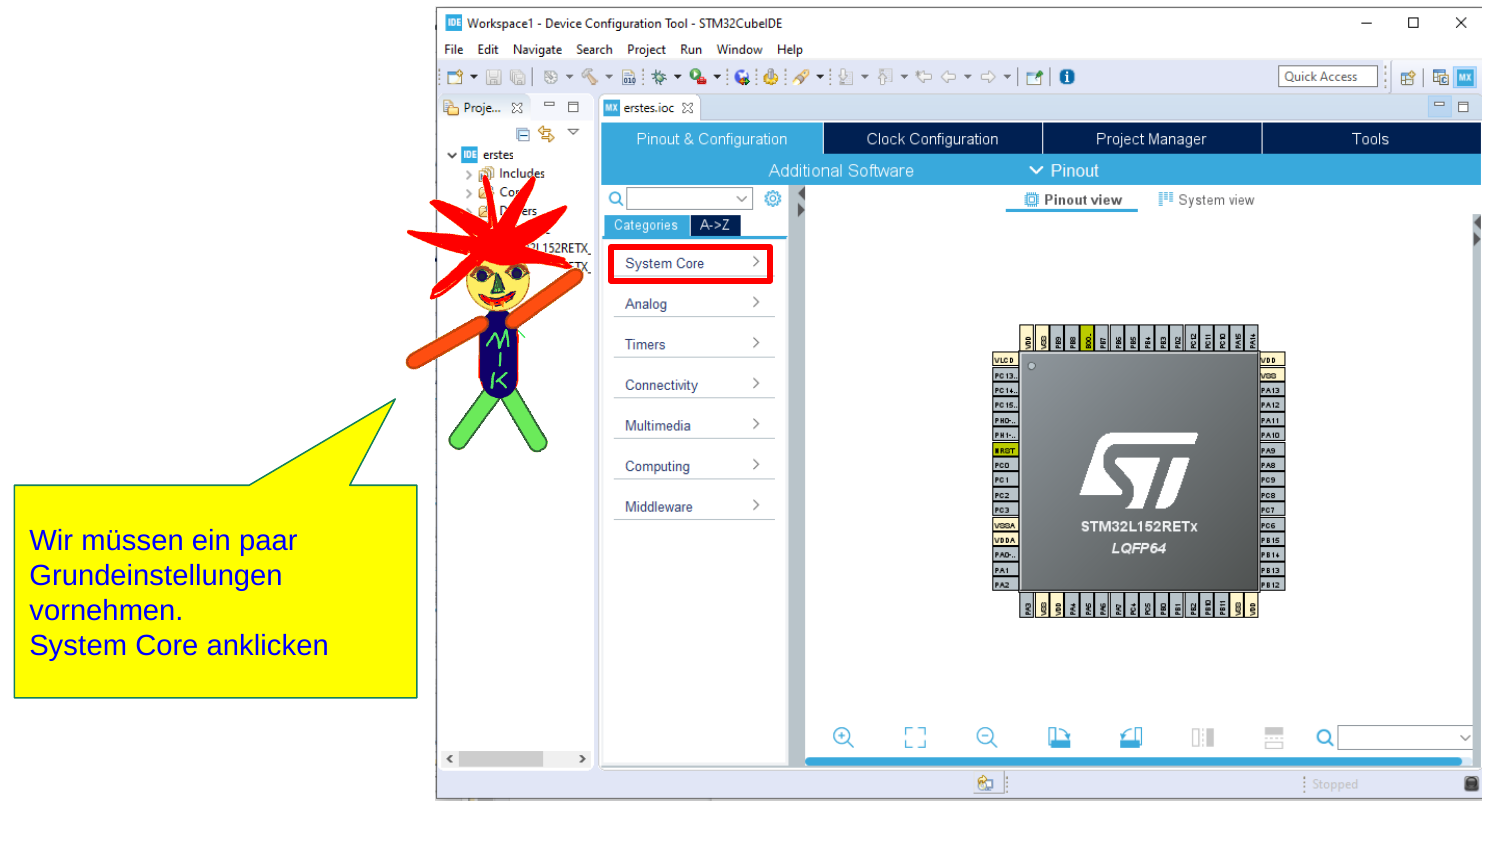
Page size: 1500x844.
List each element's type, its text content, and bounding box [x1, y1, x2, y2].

picture [387, 6, 1482, 801]
text_box Wir müssen ein paar Grundeinstellungen vornehmen. System Core anklicken [14, 406, 417, 698]
